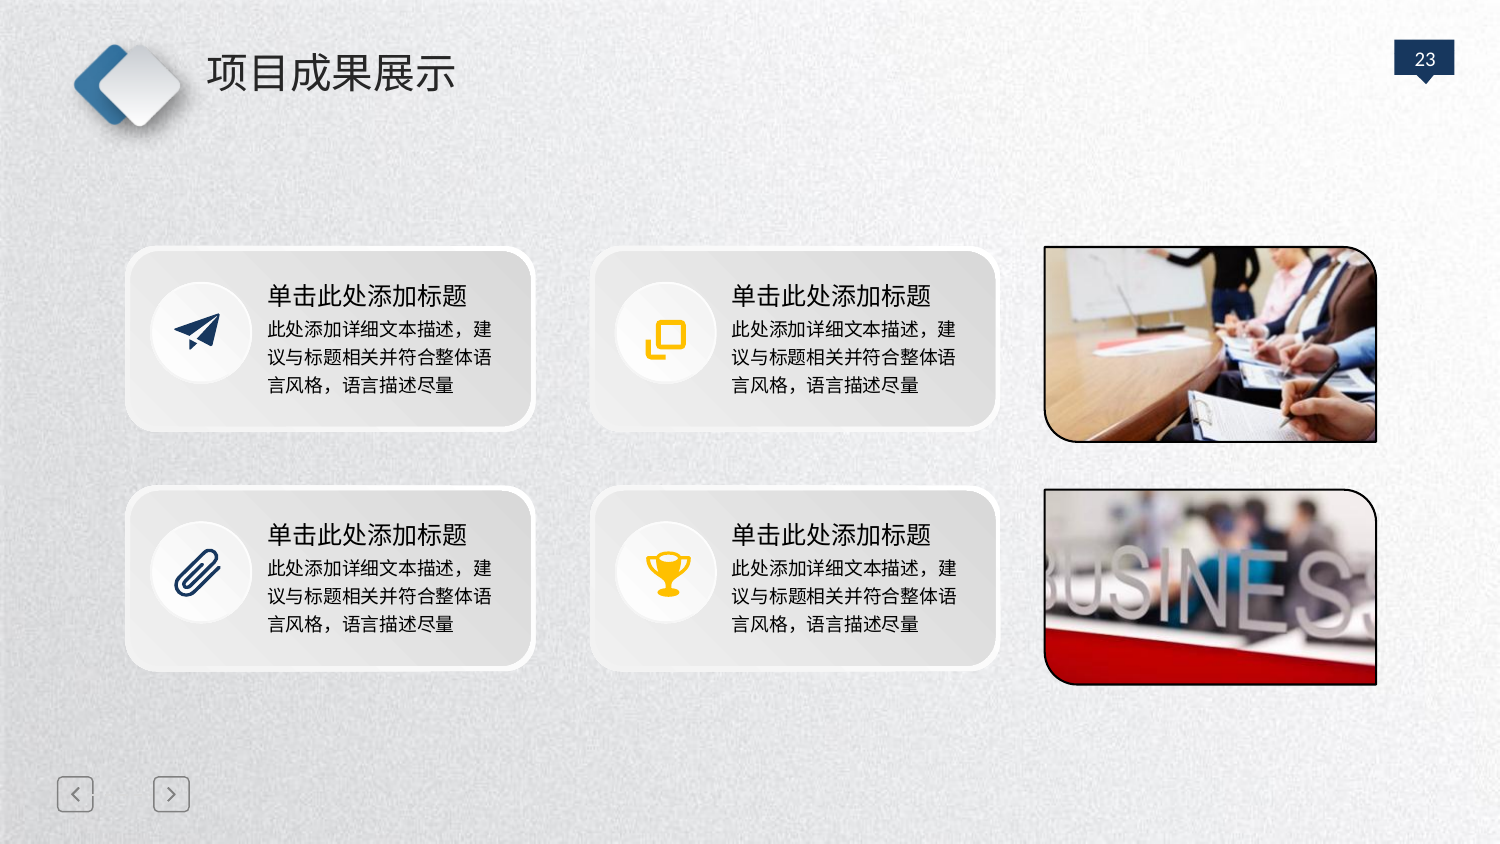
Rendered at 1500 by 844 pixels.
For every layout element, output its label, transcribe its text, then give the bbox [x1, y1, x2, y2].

text_box 项目成果展示 [195, 41, 469, 103]
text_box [149, 521, 253, 624]
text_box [149, 281, 253, 384]
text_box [589, 245, 1001, 432]
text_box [614, 521, 718, 624]
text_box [266, 521, 507, 653]
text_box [125, 485, 536, 672]
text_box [731, 281, 972, 414]
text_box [731, 521, 972, 653]
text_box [125, 245, 536, 432]
text_box [1044, 247, 1377, 442]
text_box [589, 485, 1001, 672]
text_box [614, 281, 717, 384]
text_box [266, 281, 507, 414]
picture [0, 0, 1500, 844]
text_box [1044, 489, 1377, 685]
